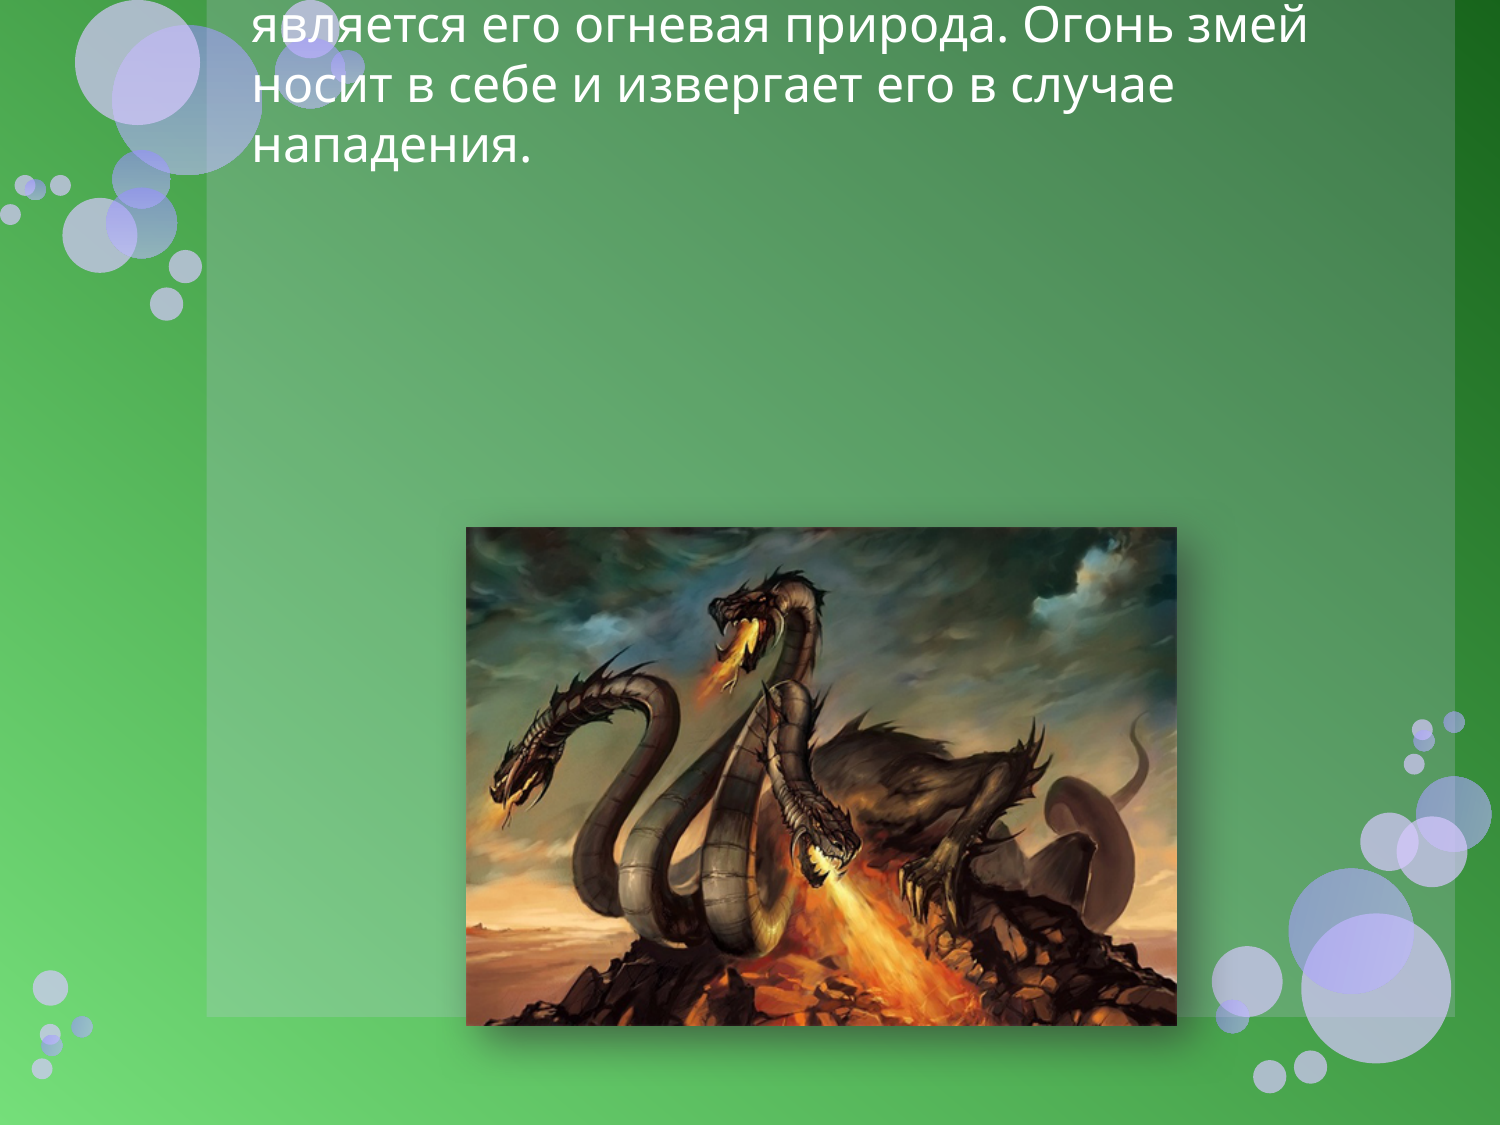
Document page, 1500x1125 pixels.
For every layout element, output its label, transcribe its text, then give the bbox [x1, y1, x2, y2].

list Еще одной важной особенностью змея является его огневая природа. Огонь змей носит в себе и извергает его в случае нападения. [206, 0, 1455, 1017]
picture [464, 525, 1179, 1027]
